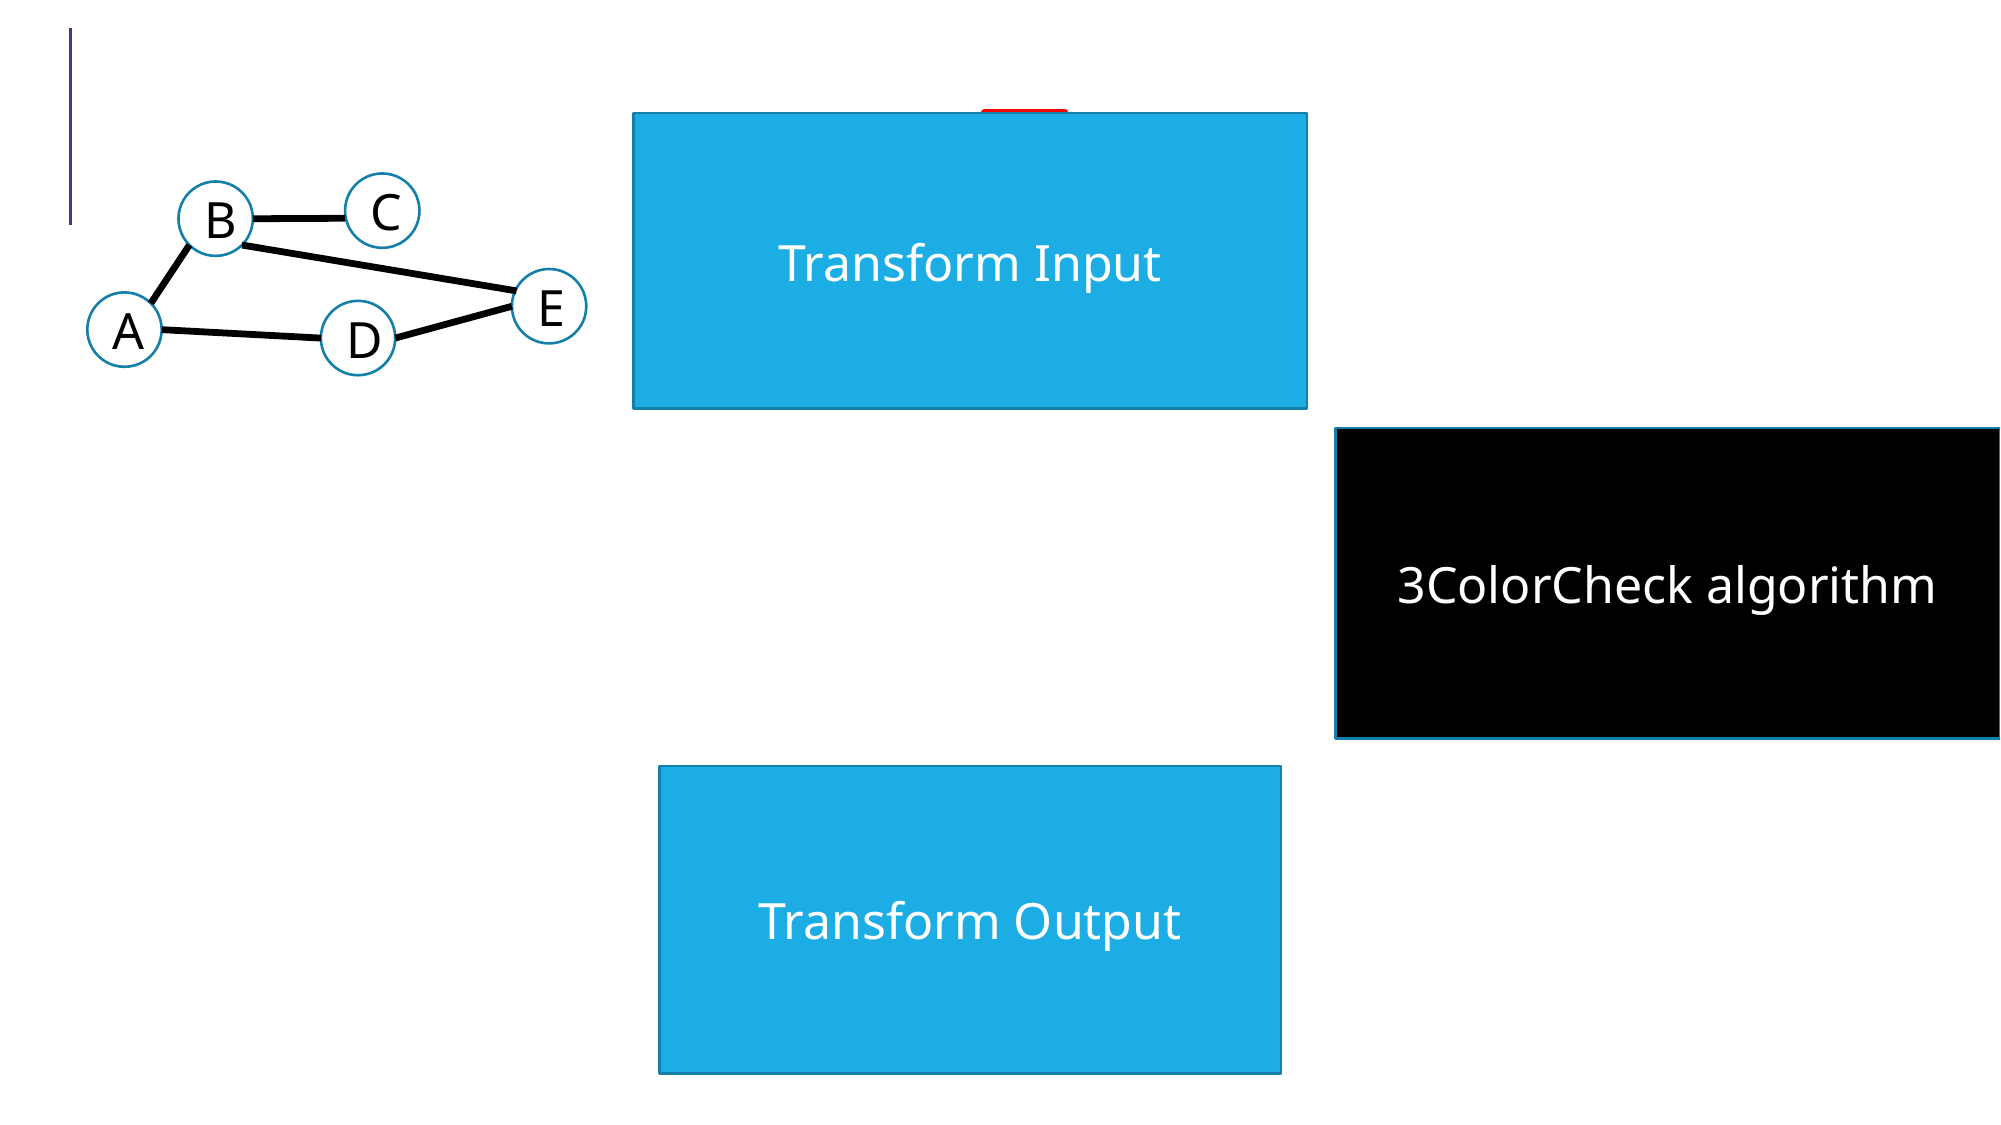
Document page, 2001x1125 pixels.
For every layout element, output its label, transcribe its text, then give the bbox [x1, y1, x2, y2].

text_box 3ColorCheck algorithm [1334, 427, 2000, 740]
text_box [802, 115, 1303, 407]
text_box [1418, 439, 1918, 732]
text_box Transform Output [658, 765, 1282, 1075]
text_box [87, 173, 587, 376]
text_box Transform Input [632, 112, 801, 410]
